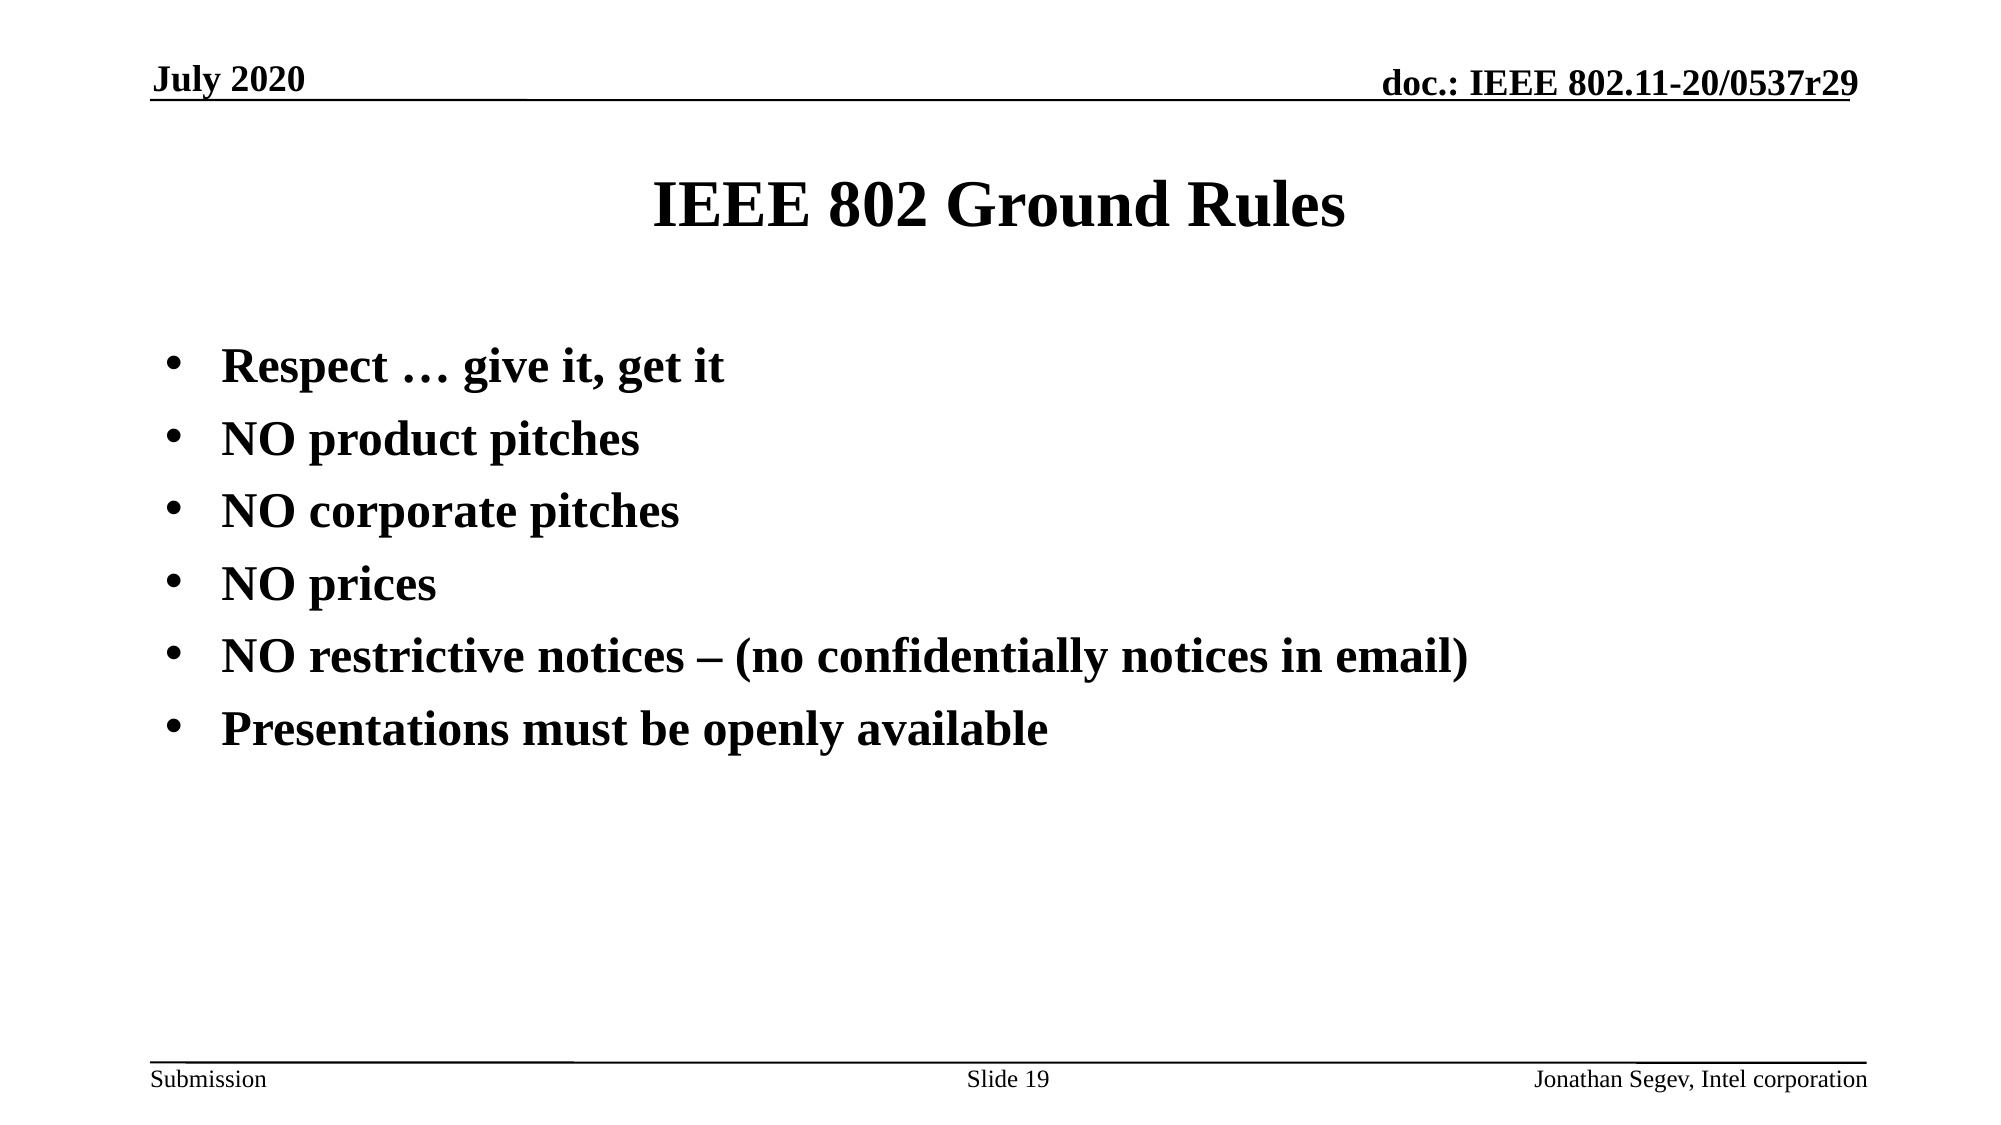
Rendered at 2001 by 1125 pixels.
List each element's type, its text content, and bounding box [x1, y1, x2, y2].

footer Jonathan Segev, Intel corporation [1171, 1061, 1869, 1093]
title IEEE 802 Ground Rules [149, 112, 1850, 288]
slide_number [152, 54, 563, 100]
slide_number Slide 19 [950, 1061, 1067, 1123]
list Respect … give it, get it NO product pitches NO corporate pitches NO prices NO restrictive notices – (no confidentially notices in email) Presentations must be openly available [149, 324, 1850, 1000]
